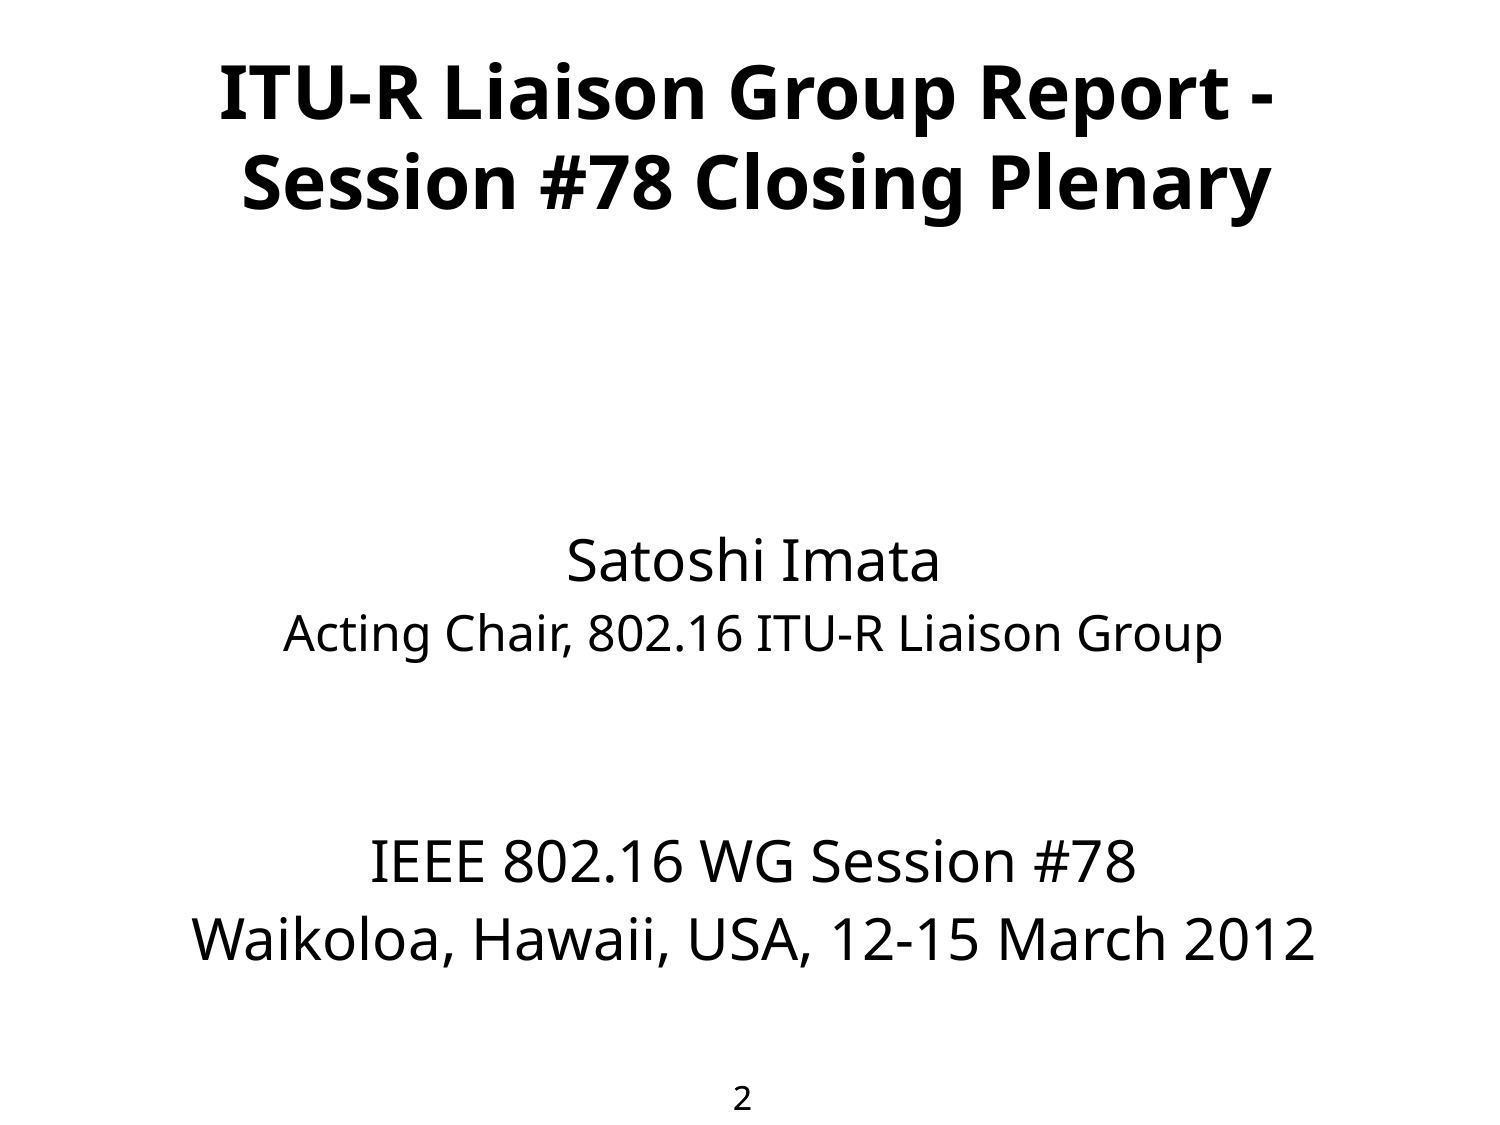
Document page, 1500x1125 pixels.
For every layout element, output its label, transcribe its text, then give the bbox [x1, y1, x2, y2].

title ITU-R Liaison Group Report - Session #78 Closing Plenary [75, 36, 1425, 206]
list Satoshi Imata Acting Chair, 802.16 ITU-R Liaison Group IEEE 802.16 WG Session #78 Waikoloa, Hawaii, USA, 12-15 March 2012 [75, 206, 1425, 1069]
